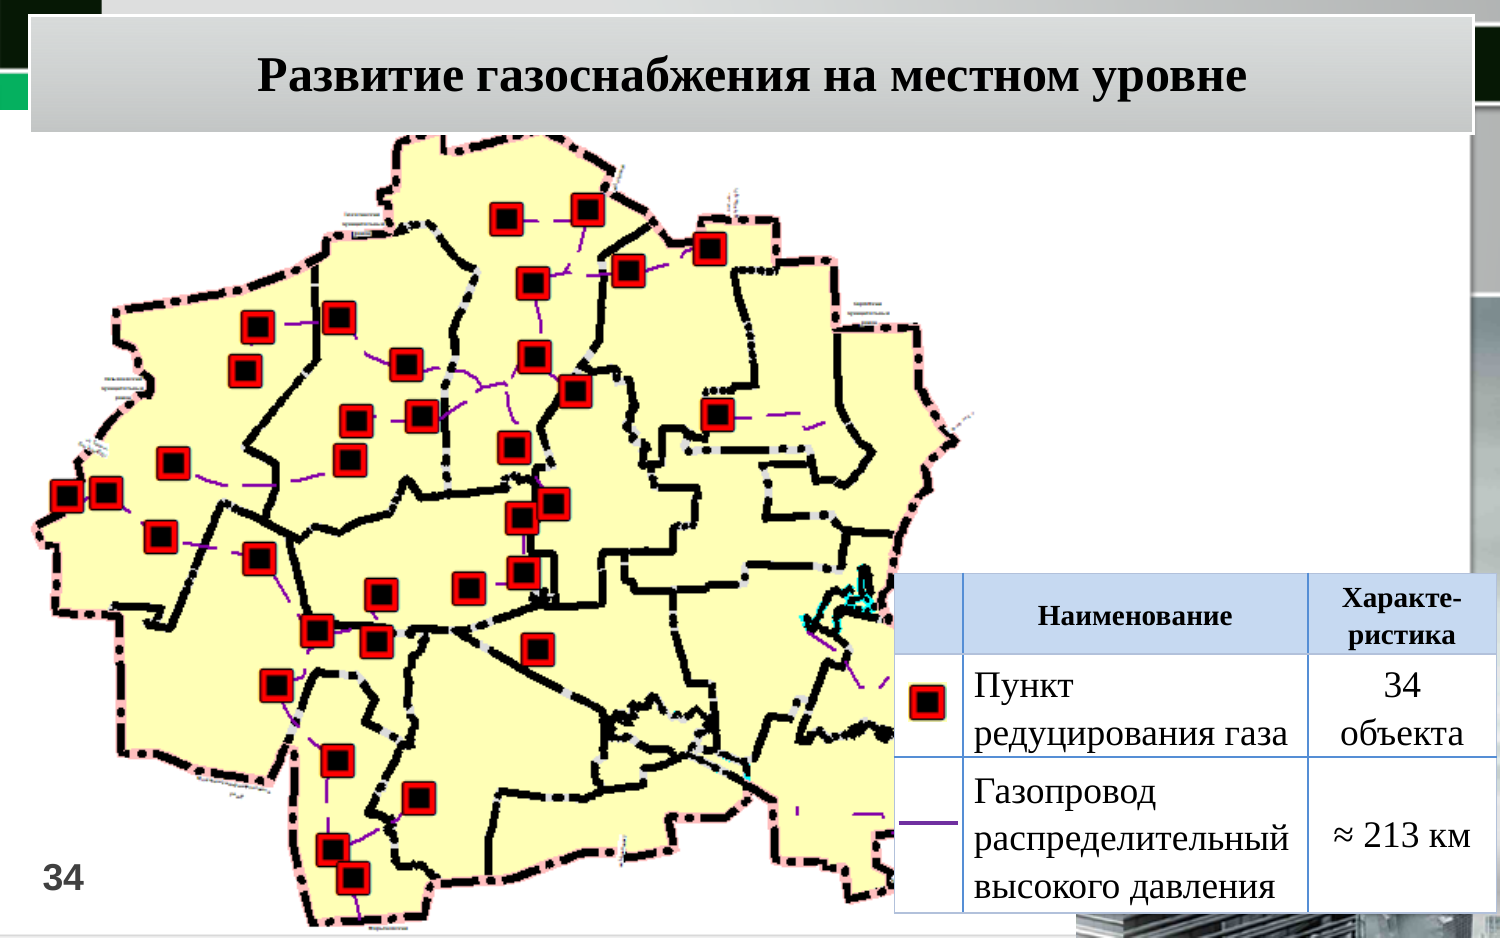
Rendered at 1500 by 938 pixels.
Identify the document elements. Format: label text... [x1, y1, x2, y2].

table_header Наименование [1079, 574, 1307, 653]
table_cell ≈ 213 км [1309, 758, 1496, 912]
picture [0, 0, 1500, 938]
table_cell Пункт редуцирования газа [1079, 655, 1307, 756]
table_cell Газопровод распределительный высокого давления [1079, 758, 1307, 912]
table_header Характе-ристика [1309, 574, 1496, 653]
table_cell 34 объекта [1309, 655, 1496, 756]
